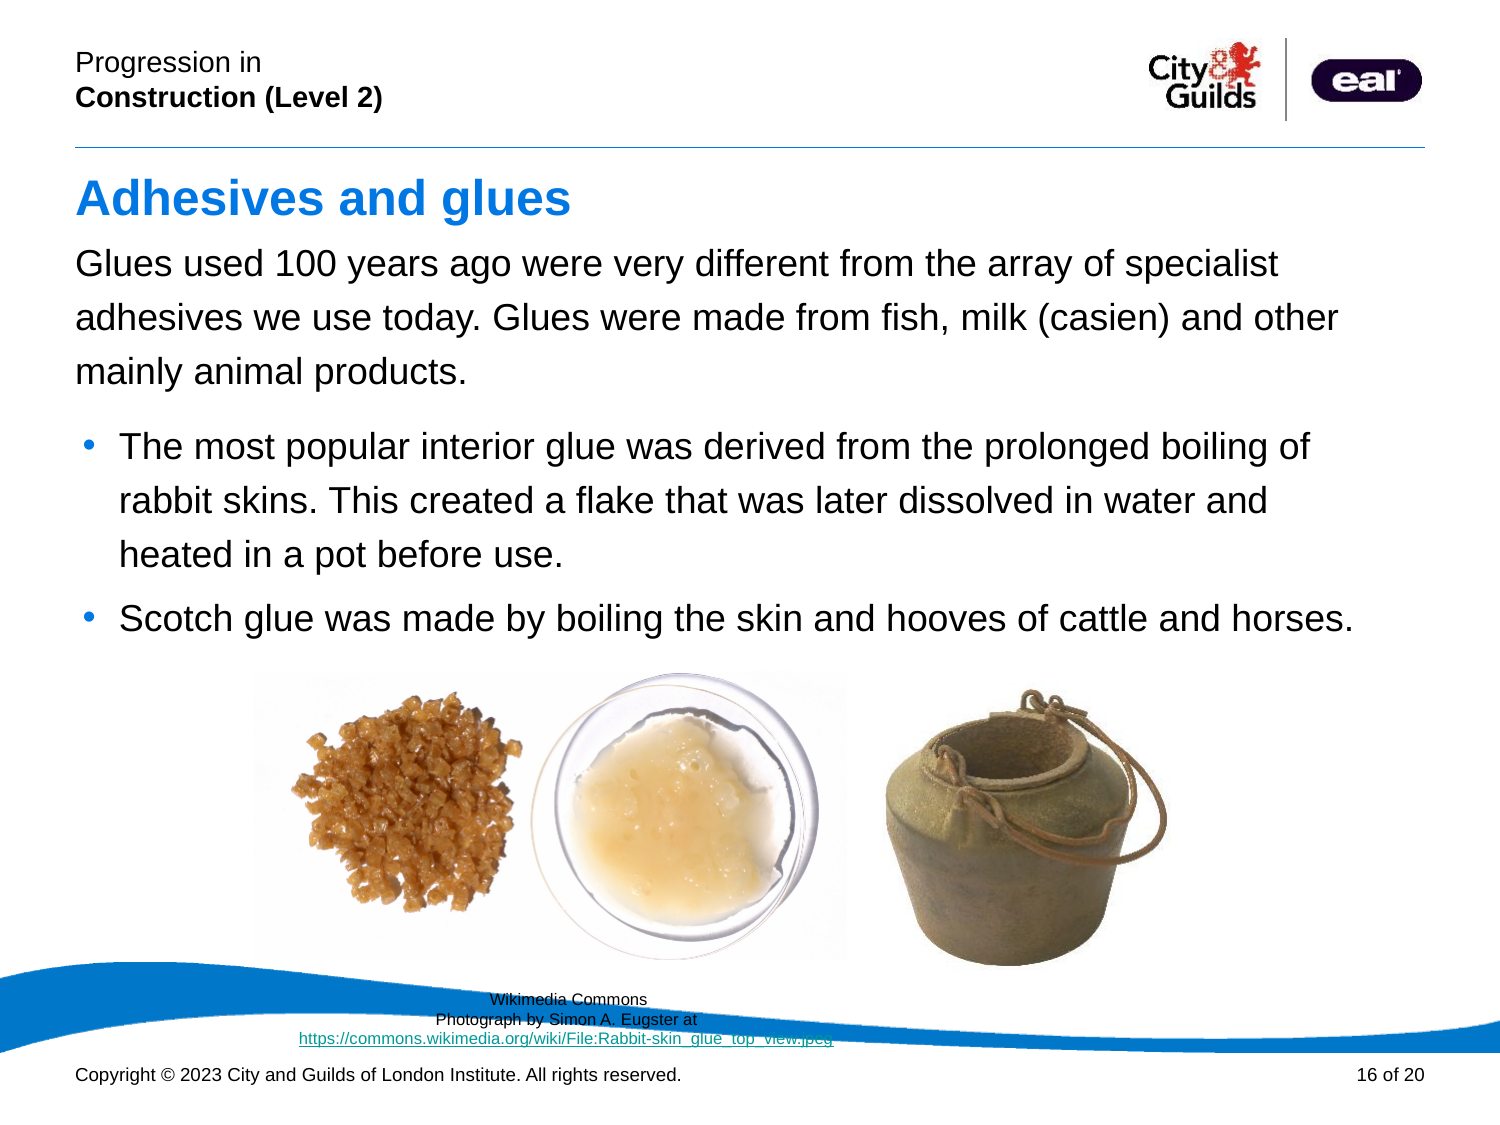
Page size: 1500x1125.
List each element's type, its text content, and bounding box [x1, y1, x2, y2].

title Adhesives and glues [75, 165, 1425, 229]
picture [1149, 38, 1422, 121]
picture [254, 671, 848, 960]
text_box Wikimedia Commons Photograph by Simon A. Eugster at https://commons.wikimedia.org/wiki/File:Rabbit-skin_glue_top_view.jpeg [193, 981, 944, 1056]
picture [0, 682, 1500, 1053]
list Glues used 100 years ago were very different from the array of specialist adhesives we use today. Glues were made from fish, milk (casien) and other mainly animal products. The most popular interior glue was derived from the prolonged boiling of rabbit skins. This created a flake that was later dissolved in water and heated in a pot before use. Scotch glue was made by boiling the skin and hooves of cattle and horses. [75, 230, 1388, 717]
